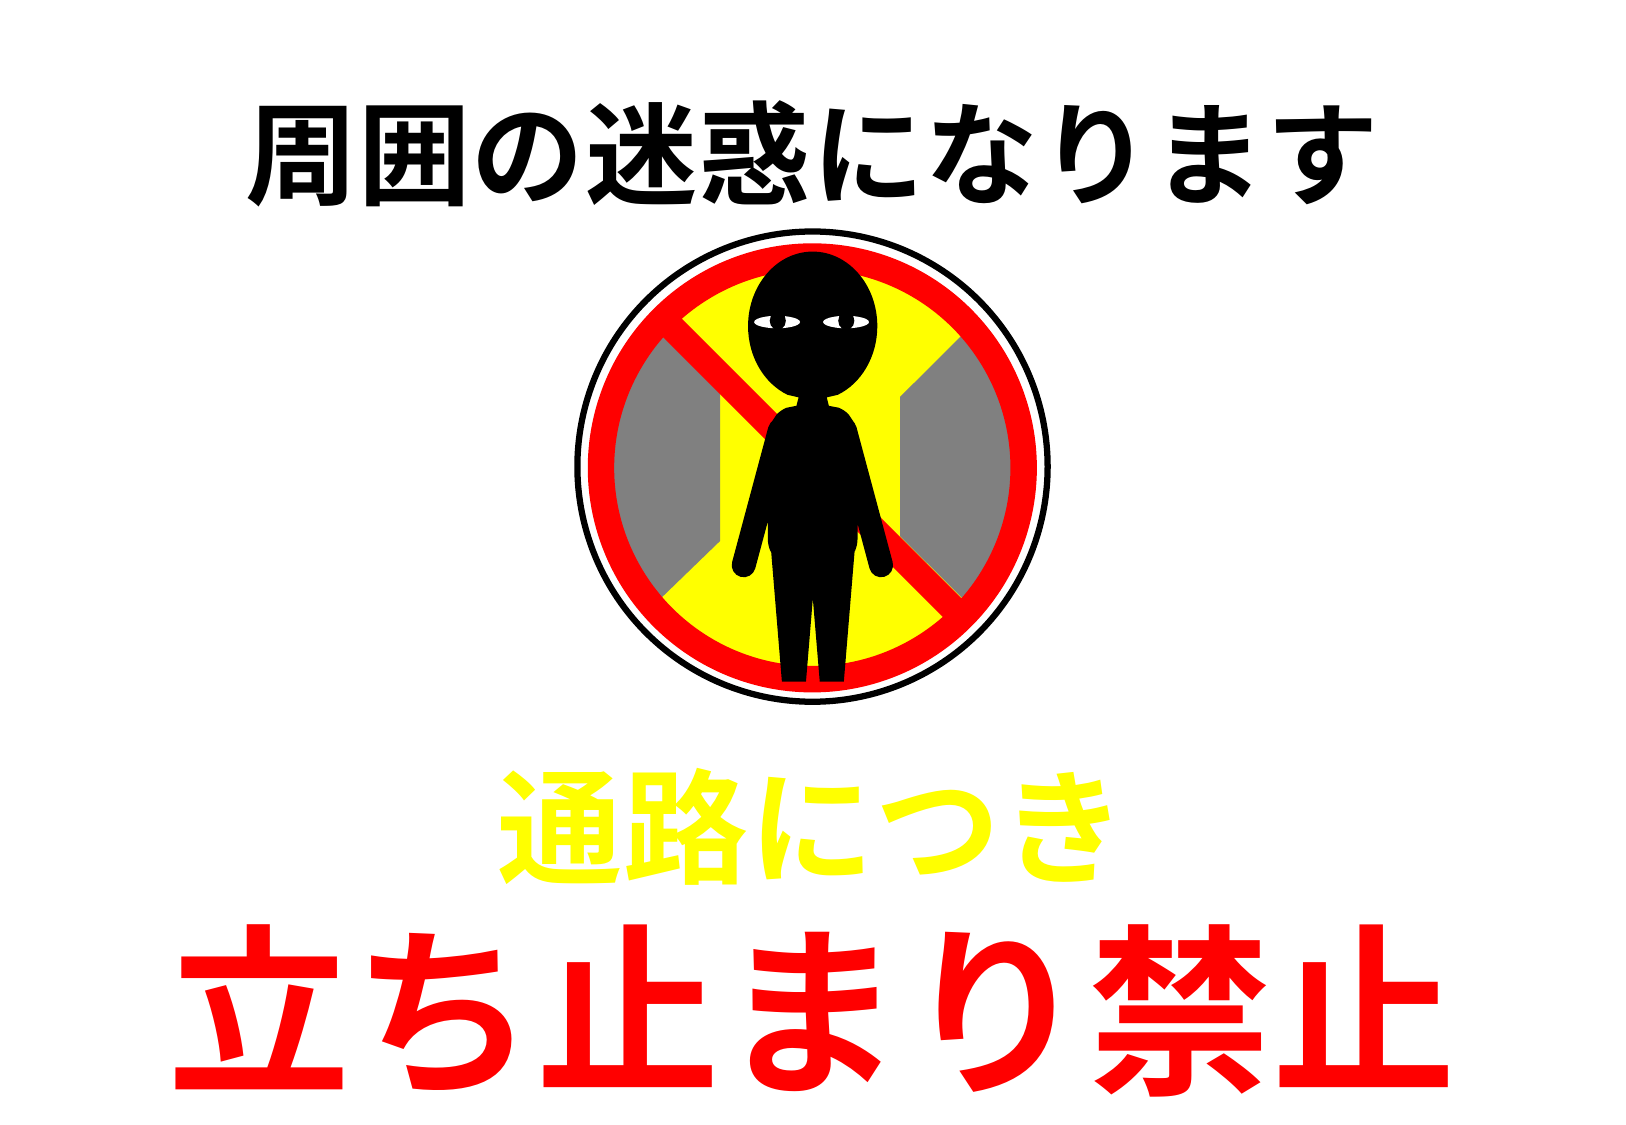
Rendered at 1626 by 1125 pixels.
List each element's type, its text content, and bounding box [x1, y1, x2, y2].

text_box 通路につき [0, 741, 1625, 907]
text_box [577, 231, 1048, 702]
text_box 立ち止まり禁止 [0, 907, 1625, 1125]
text_box 周囲の迷惑になります [0, 76, 1625, 227]
